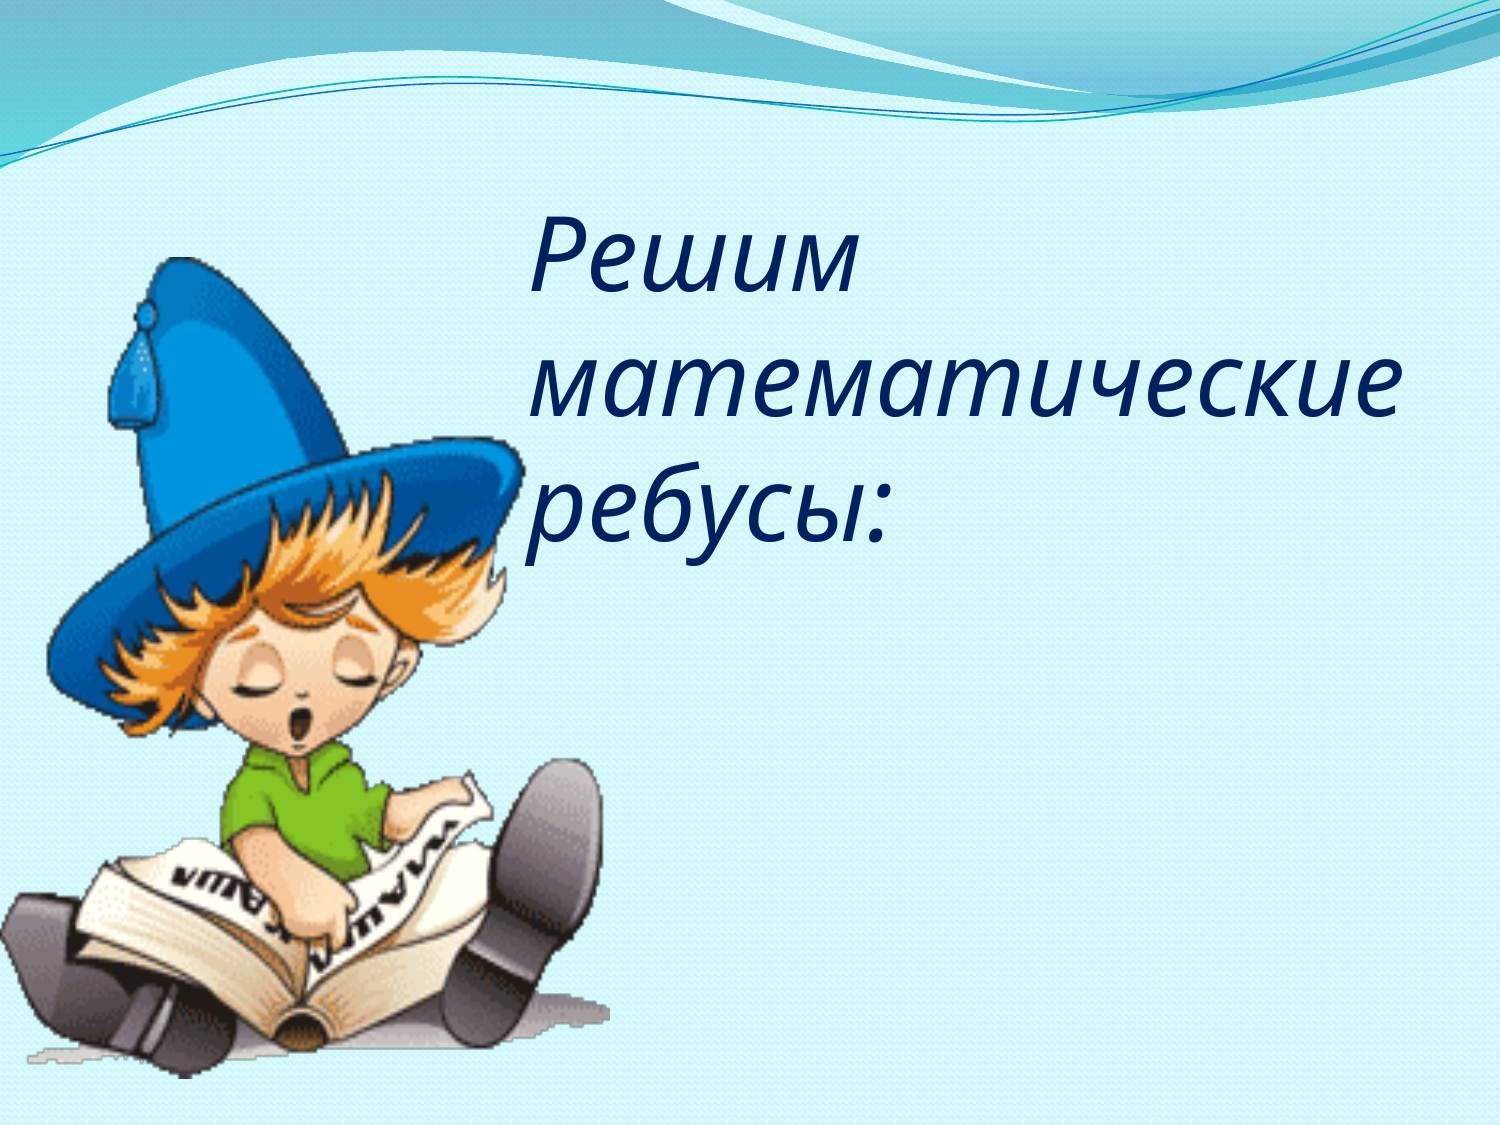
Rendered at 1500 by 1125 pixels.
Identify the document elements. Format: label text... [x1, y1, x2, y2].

picture [0, 257, 610, 1079]
title Решим математические ребусы: [527, 128, 1454, 563]
